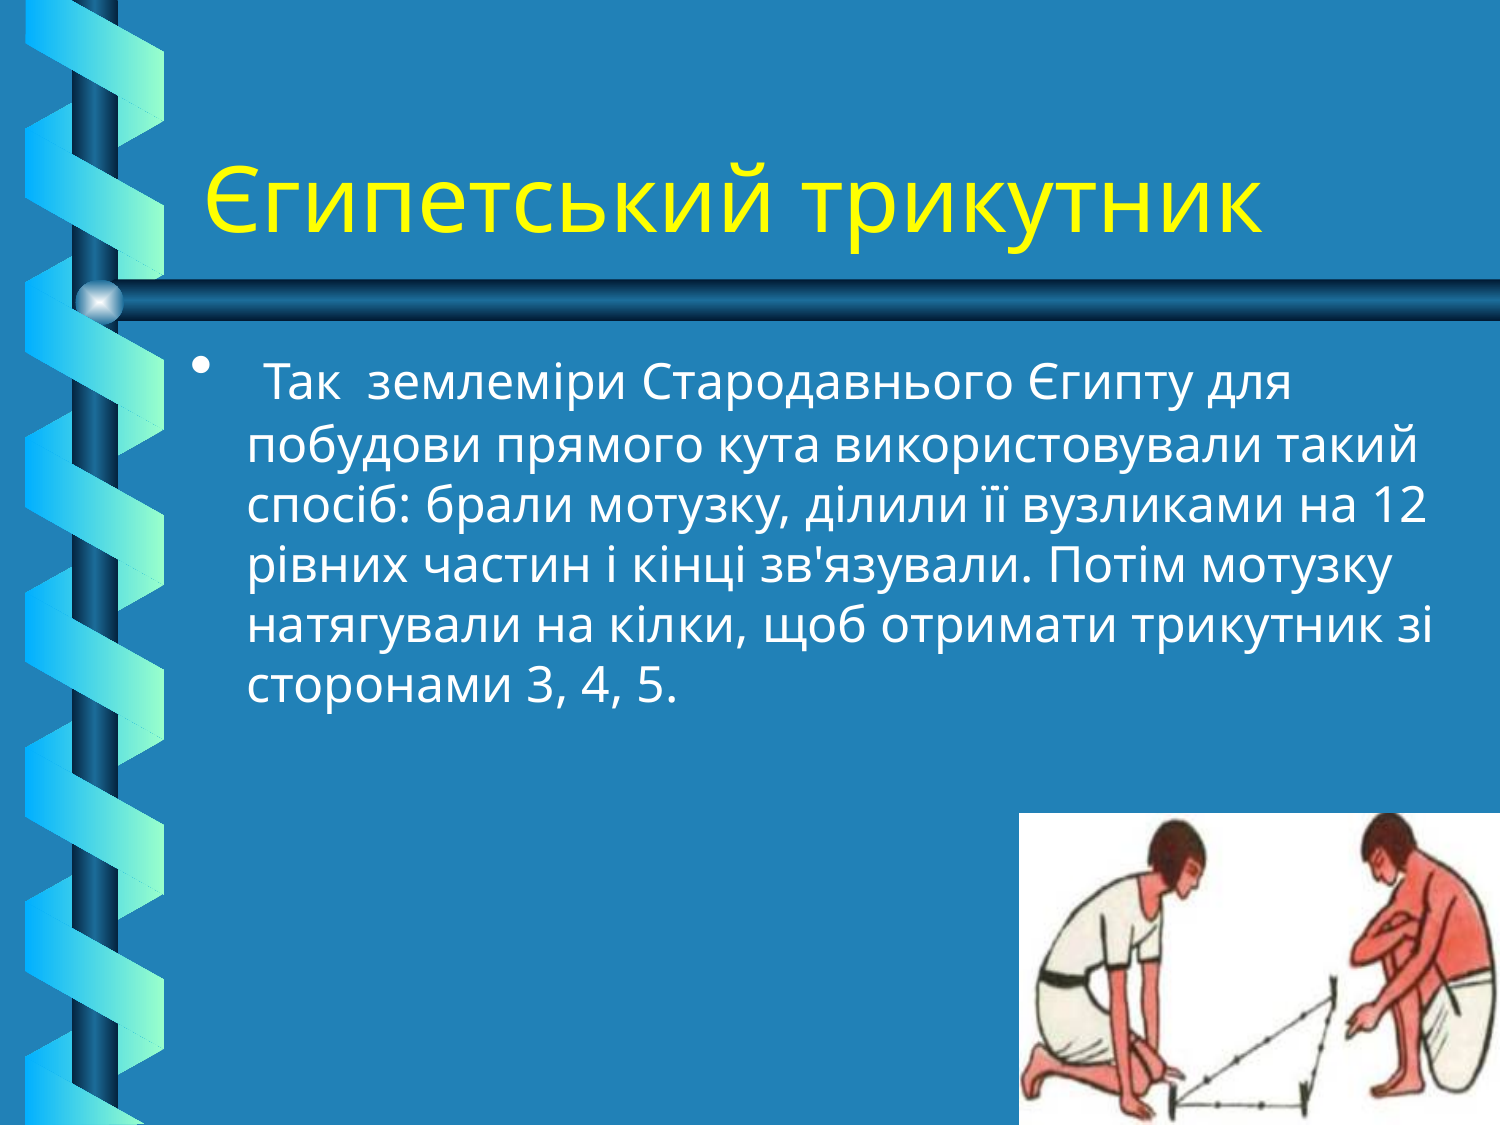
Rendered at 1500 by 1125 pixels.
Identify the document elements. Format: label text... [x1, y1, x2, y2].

list Так землеміри Стародавньо­го Єгипту для побудови прямого кута використовува­ли такий спосіб: брали мотузку, ділили її вузликами на 12 рівних частин і кінці зв'язували. Потім мотуз­ку натягували на кілки, щоб отримати трикутник зі сторонами 3, 4, 5. [174, 324, 1463, 1001]
title Єгипетський трикутник [187, 133, 1463, 259]
picture [1018, 813, 1500, 1125]
